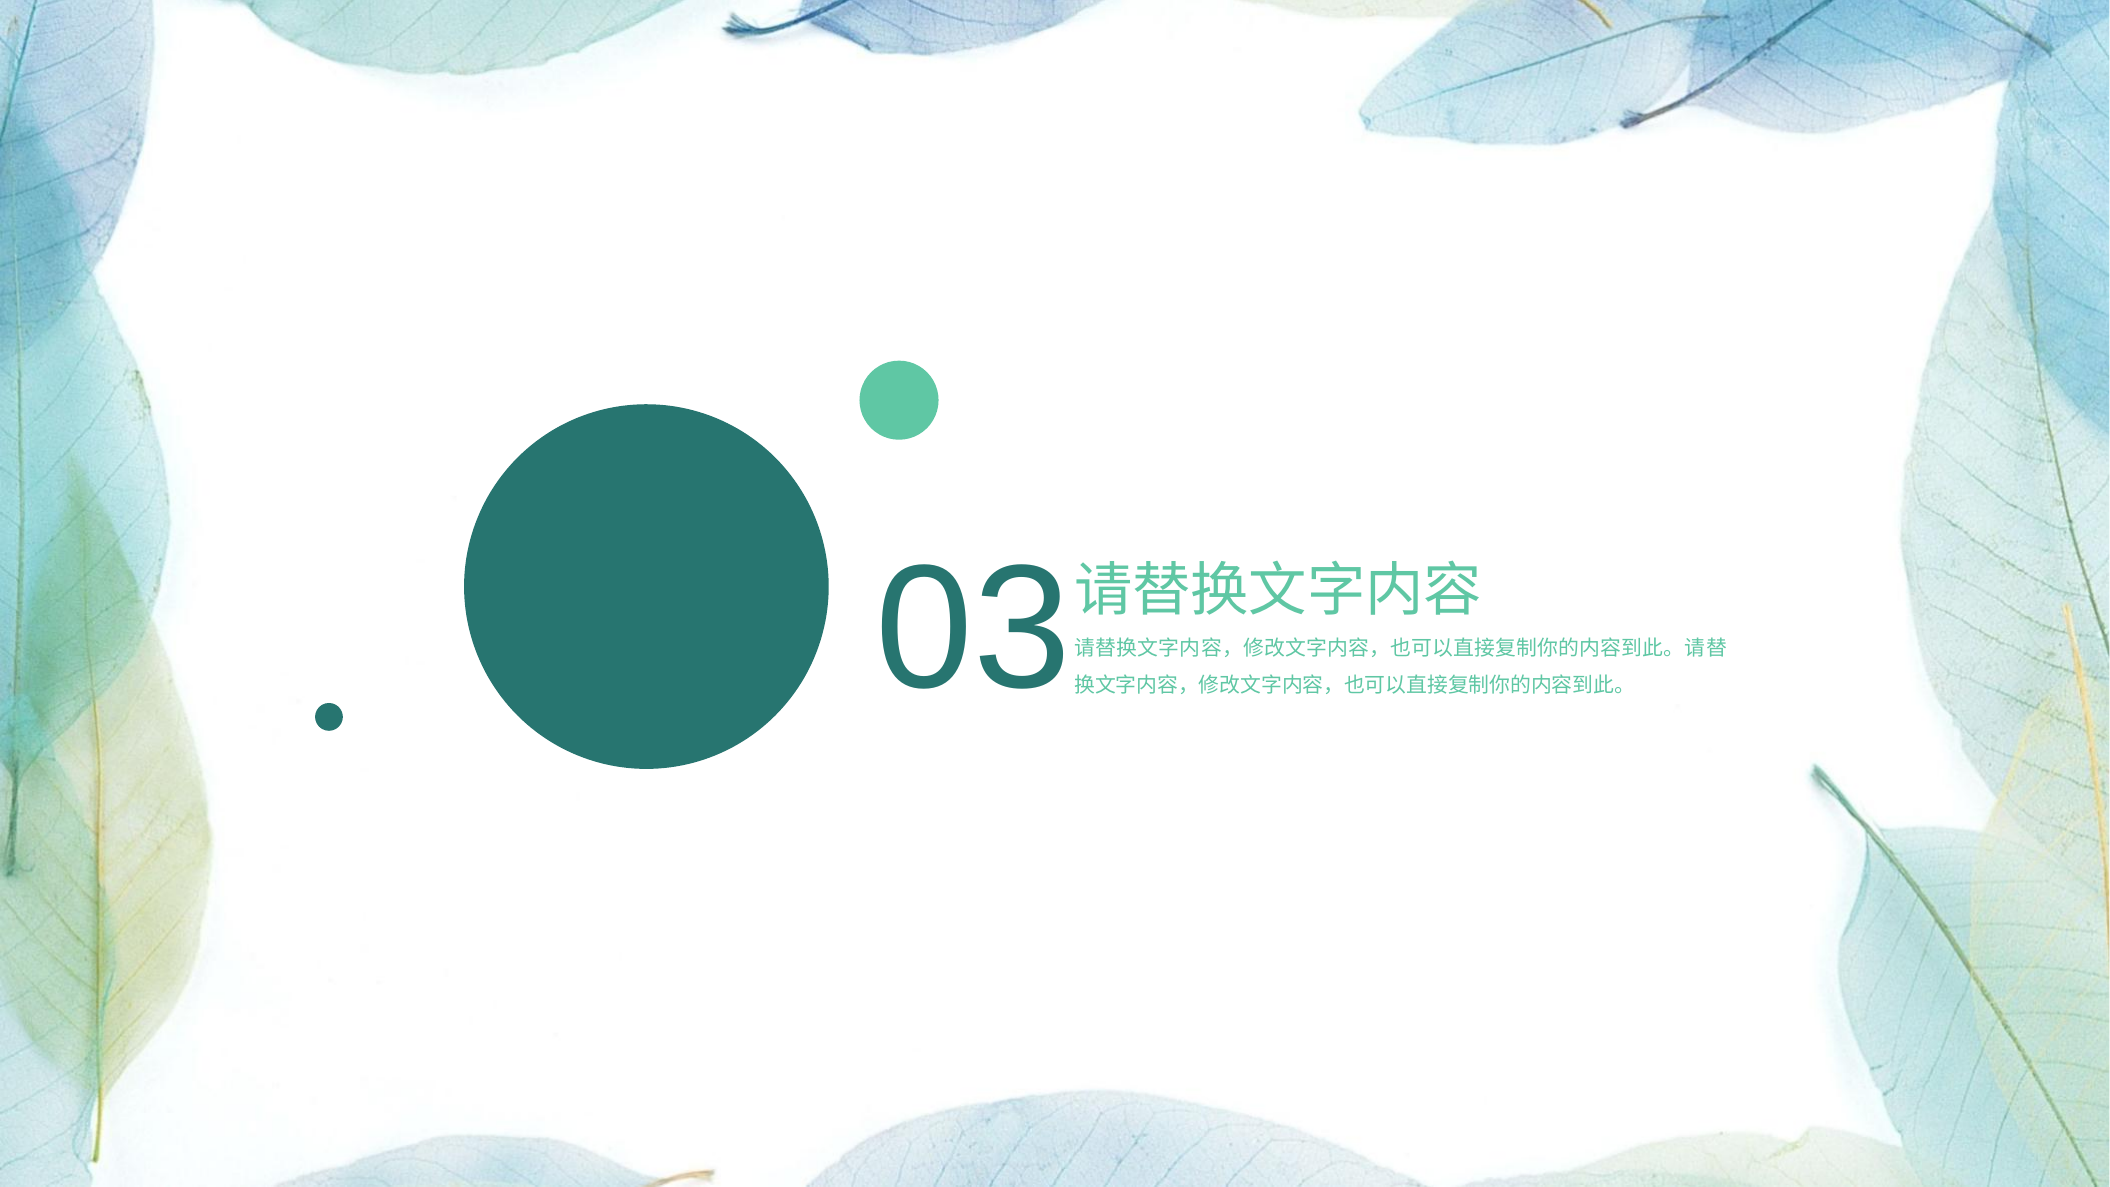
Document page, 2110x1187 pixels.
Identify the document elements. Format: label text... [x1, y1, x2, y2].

text_box 请替换文字内容 [1074, 531, 1543, 621]
text_box 请替换文字内容，修改文字内容，也可以直接复制你的内容到此。请替换文字内容，修改文字内容，也可以直接复制你的内容到此。 [1074, 621, 1727, 697]
text_box [315, 702, 343, 731]
text_box [859, 360, 939, 440]
picture [0, 0, 2110, 1187]
text_box [464, 404, 828, 769]
text_box 03 [828, 504, 1118, 731]
